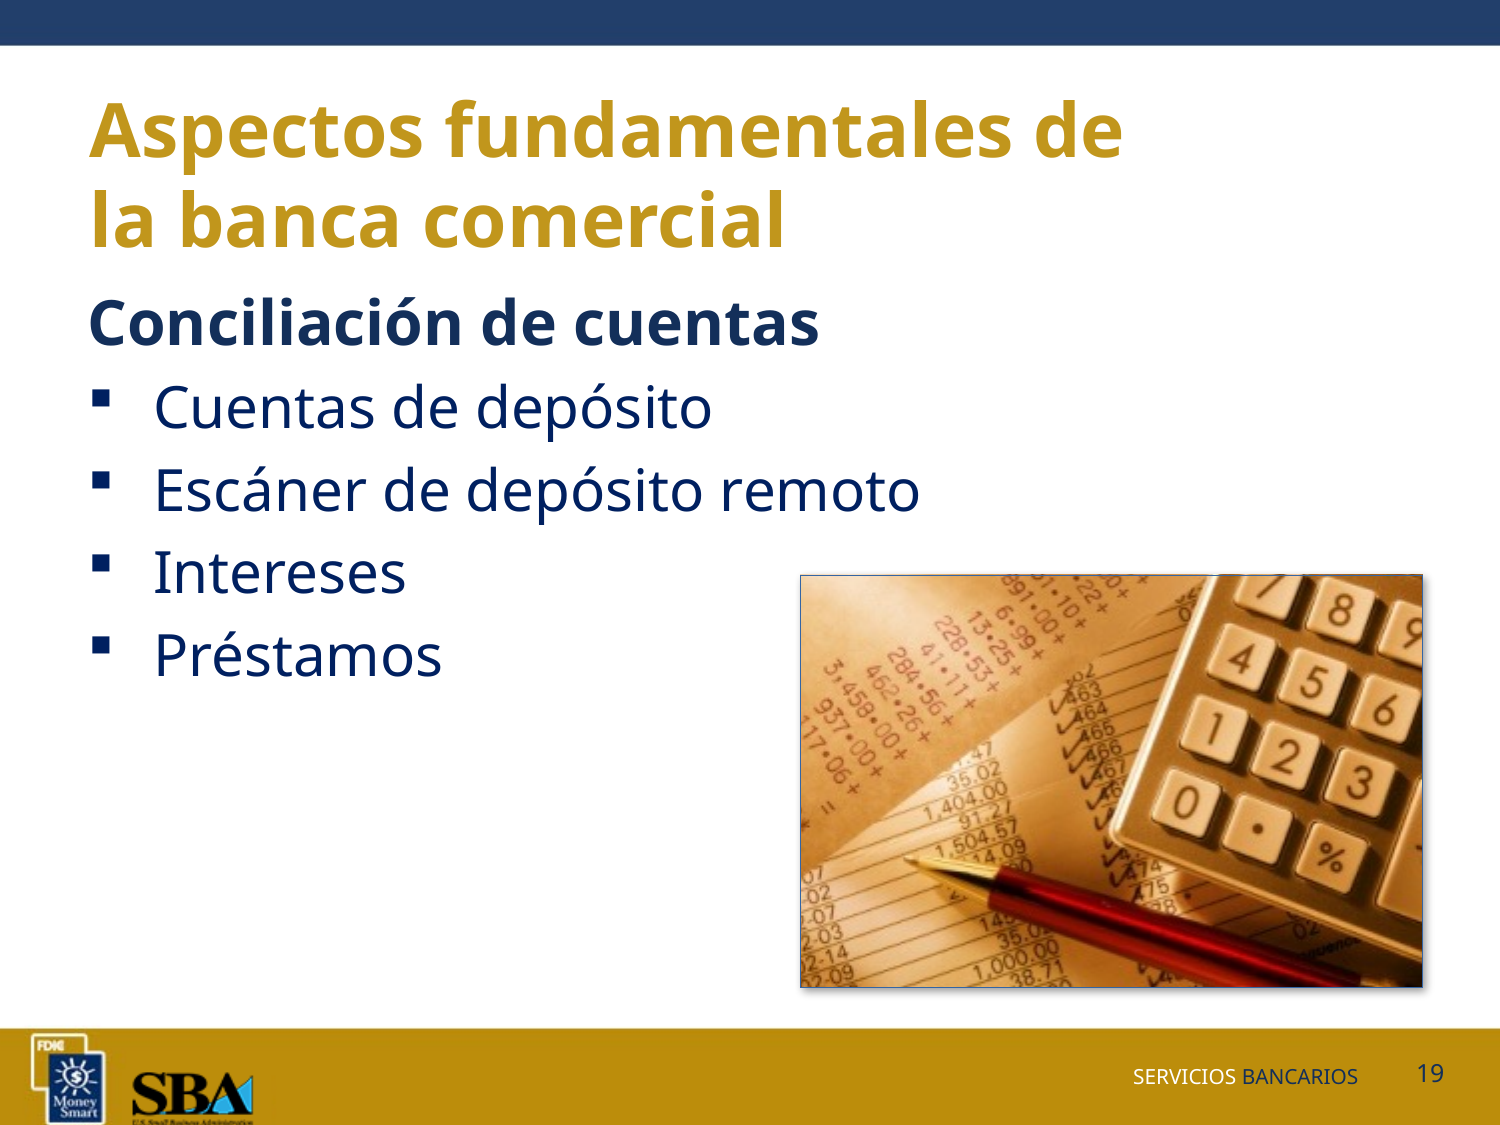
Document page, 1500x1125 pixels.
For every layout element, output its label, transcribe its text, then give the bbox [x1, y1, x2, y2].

list Conciliación de cuentas Cuentas de depósito Escáner de depósito remoto Intereses Préstamos [87, 283, 1438, 983]
title Aspectos fundamentales de la banca comercial [89, 82, 1440, 182]
picture [0, 0, 1500, 1125]
